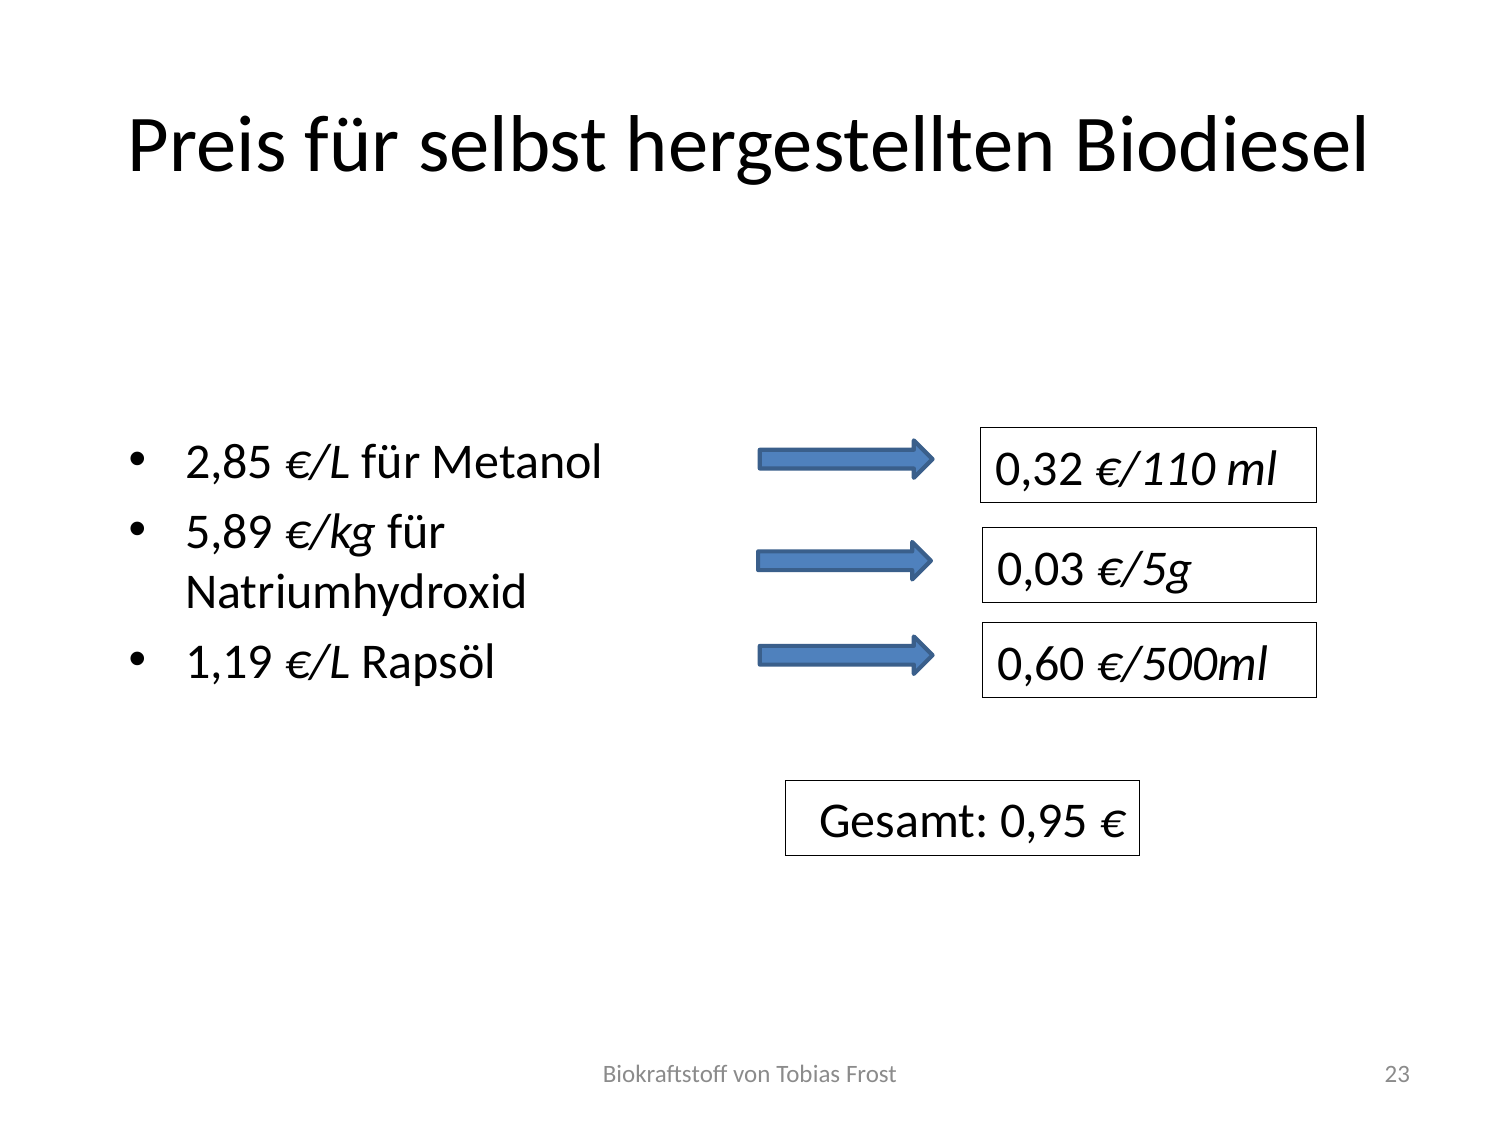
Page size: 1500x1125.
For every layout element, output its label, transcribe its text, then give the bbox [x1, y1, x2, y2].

text_box [756, 540, 933, 582]
text_box 0,03 €/5g [982, 527, 1317, 603]
text_box 0,32 €/110 ml [980, 427, 1317, 503]
list 2,85 €/L für Metanol 5,89 €/kg für Natriumhydroxid 1,19 €/L Rapsöl [113, 420, 735, 781]
text_box 0,60 €/500ml [982, 622, 1317, 698]
slide_number 23 [1074, 1042, 1425, 1103]
title Preis für selbst hergestellten Biodiesel [75, 45, 1425, 233]
footer Biokraftstoff von Tobias Frost [512, 1042, 988, 1103]
text_box [757, 634, 935, 676]
text_box Gesamt: 0,95 € [785, 780, 1140, 856]
text_box [757, 438, 935, 480]
